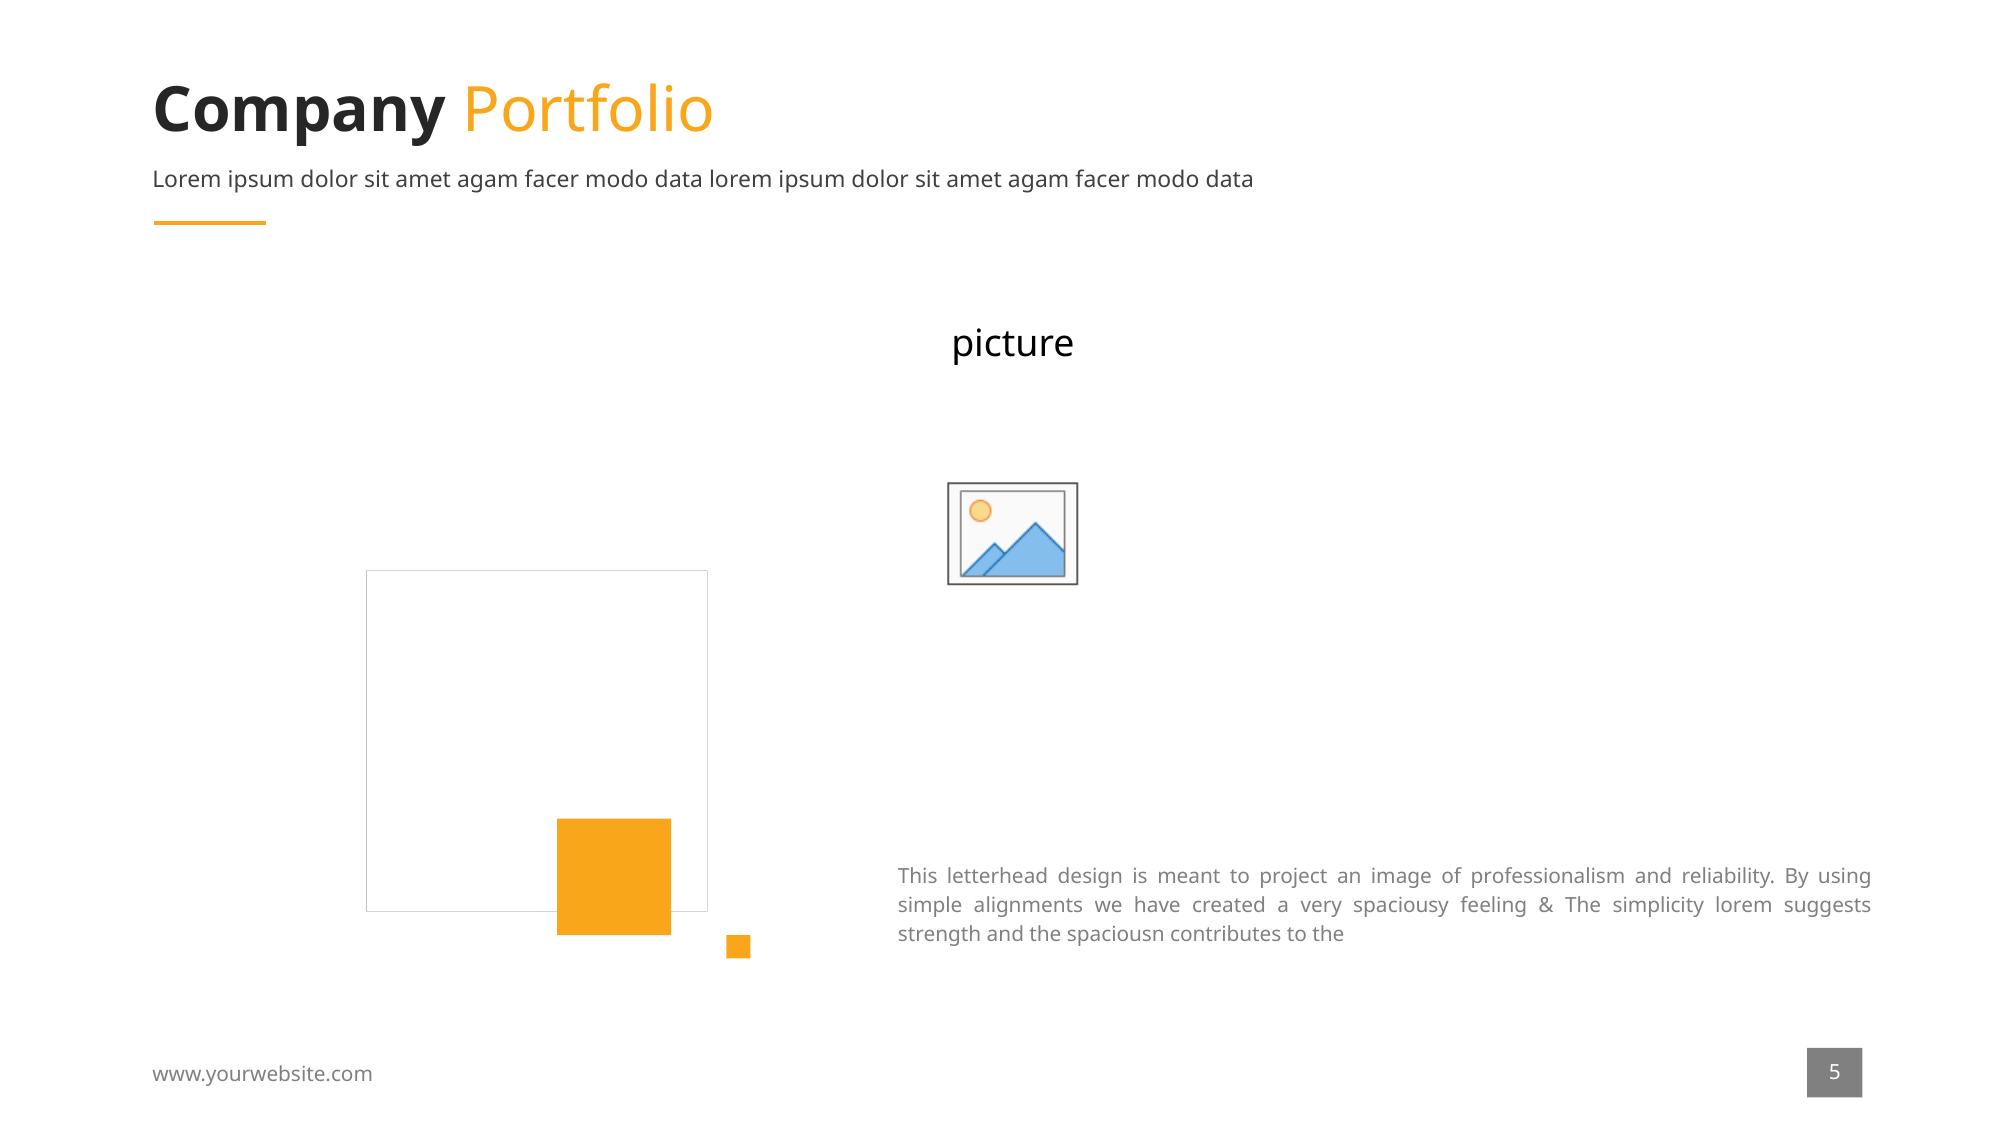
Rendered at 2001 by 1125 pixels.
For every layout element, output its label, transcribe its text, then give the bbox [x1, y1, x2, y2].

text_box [366, 758, 751, 959]
footer www.yourwebsite.com [137, 1042, 462, 1103]
title Company Portfolio [137, 55, 1863, 160]
picture [154, 311, 1872, 758]
slide_number 5 [1797, 1039, 1872, 1106]
text_box This letterhead design is meant to project an image of professionalism and reliability. By using simple alignments we have created a very spaciousy feeling & The simplicity lorem suggests strength and the spaciousn contributes to the [897, 845, 1872, 959]
list Lorem ipsum dolor sit amet agam facer modo data lorem ipsum dolor sit amet agam facer modo data [137, 160, 1863, 207]
